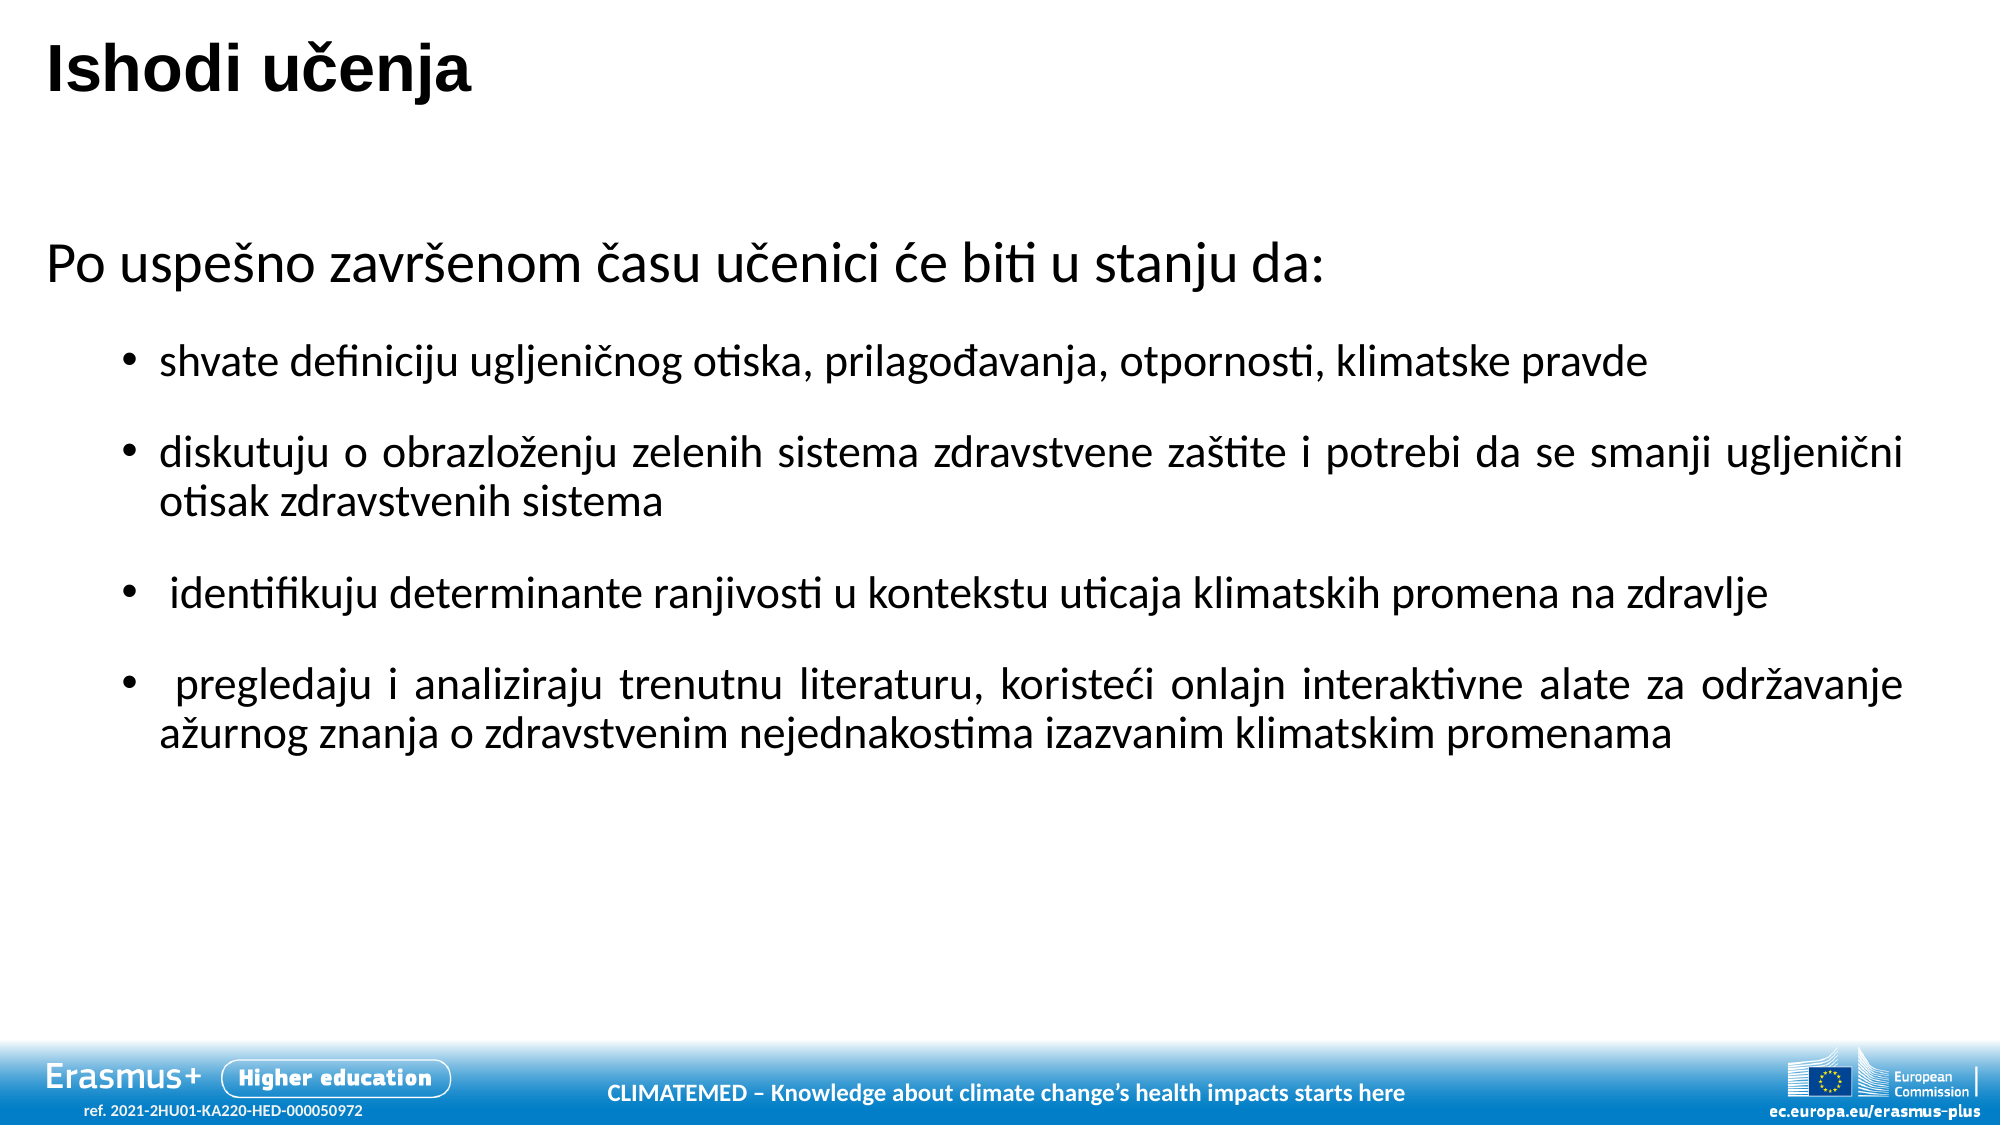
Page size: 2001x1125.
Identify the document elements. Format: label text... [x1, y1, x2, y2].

title Ishodi učenja [31, 25, 1984, 116]
list Po uspešno završenom času učenici će biti u stanju da: shvate definiciju ugljeničnog otiska, prilagođavanja, otpornosti, klimatske pravde diskutuju o obrazloženju zelenih sistema zdravstvene zaštite i potrebi da se smanji ugljenični otisak zdravstvenih sistema identifikuju determinante ranjivosti u kontekstu uticaja klimatskih promena na zdravlje pregledaju i analiziraju trenutnu literaturu, koristeći onlajn interaktivne alate za održavanje ažurnog znanja o zdravstvenim nejednakostima izazvanim klimatskim promenama [31, 224, 1921, 1035]
picture [0, 899, 2000, 1125]
